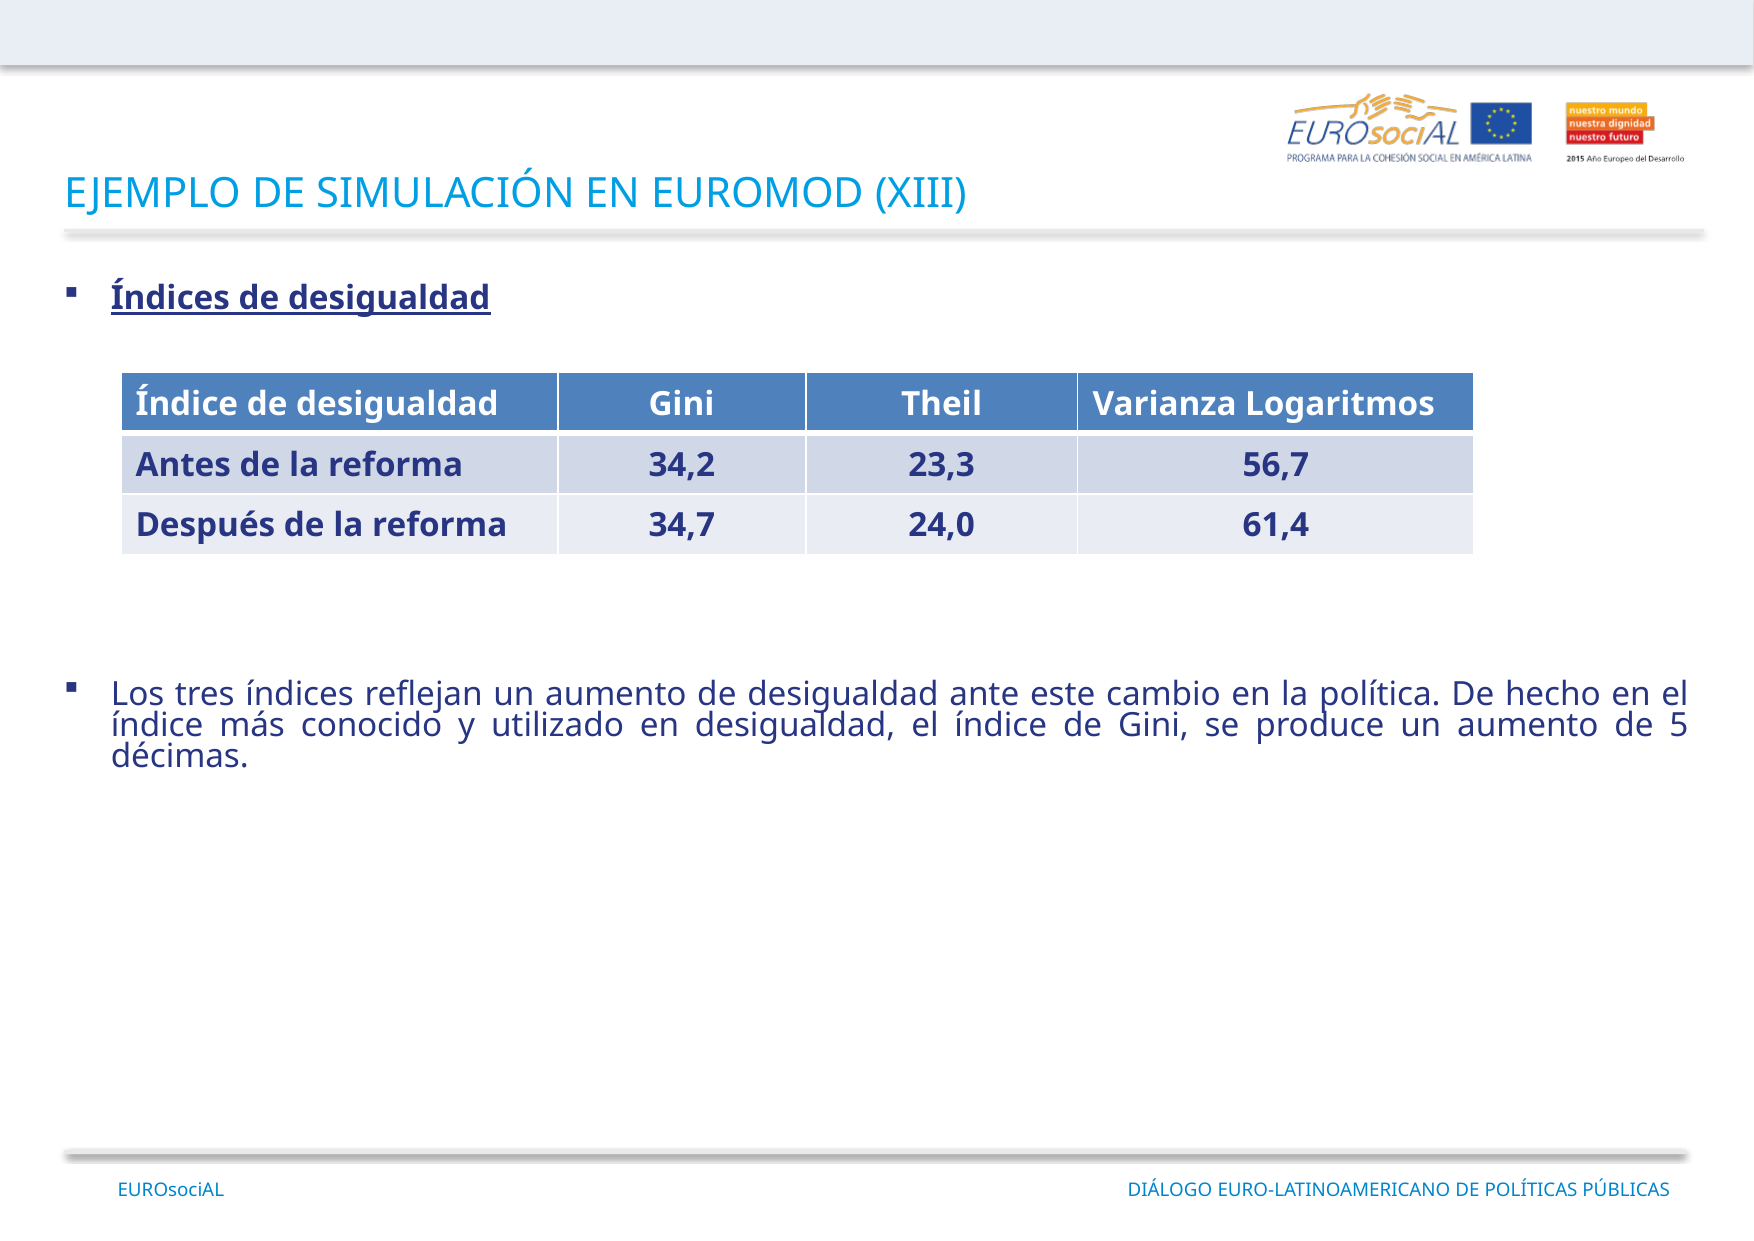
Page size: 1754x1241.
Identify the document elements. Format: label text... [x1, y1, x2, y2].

table_cell 61,4 [1078, 495, 1473, 554]
table_cell 23,3 [807, 436, 1077, 493]
table_cell 56,7 [1078, 436, 1473, 493]
text_box EJEMPLO DE SIMULACIÓN EN EUROMOD (XIII) [49, 158, 1628, 233]
table_cell 34,7 [559, 495, 805, 554]
table_cell Después de la reforma [122, 495, 557, 554]
table_cell 34,2 [559, 436, 805, 493]
table_cell Antes de la reforma [122, 436, 557, 493]
table_header Theil [807, 373, 1077, 430]
table_header Índice de desigualdad [122, 373, 557, 430]
picture [1278, 88, 1692, 173]
table_header Gini [559, 373, 805, 430]
table_header Varianza Logaritmos [1078, 373, 1473, 430]
table_cell 24,0 [807, 495, 1077, 554]
text_box Índices de desigualdad Los tres índices reflejan un aumento de desigualdad ante este cambio en la política. De hecho en el índice más conocido y utilizado en desigualdad, el índice de Gini, se produce un aumento de 5 décimas. [64, 265, 1692, 1058]
